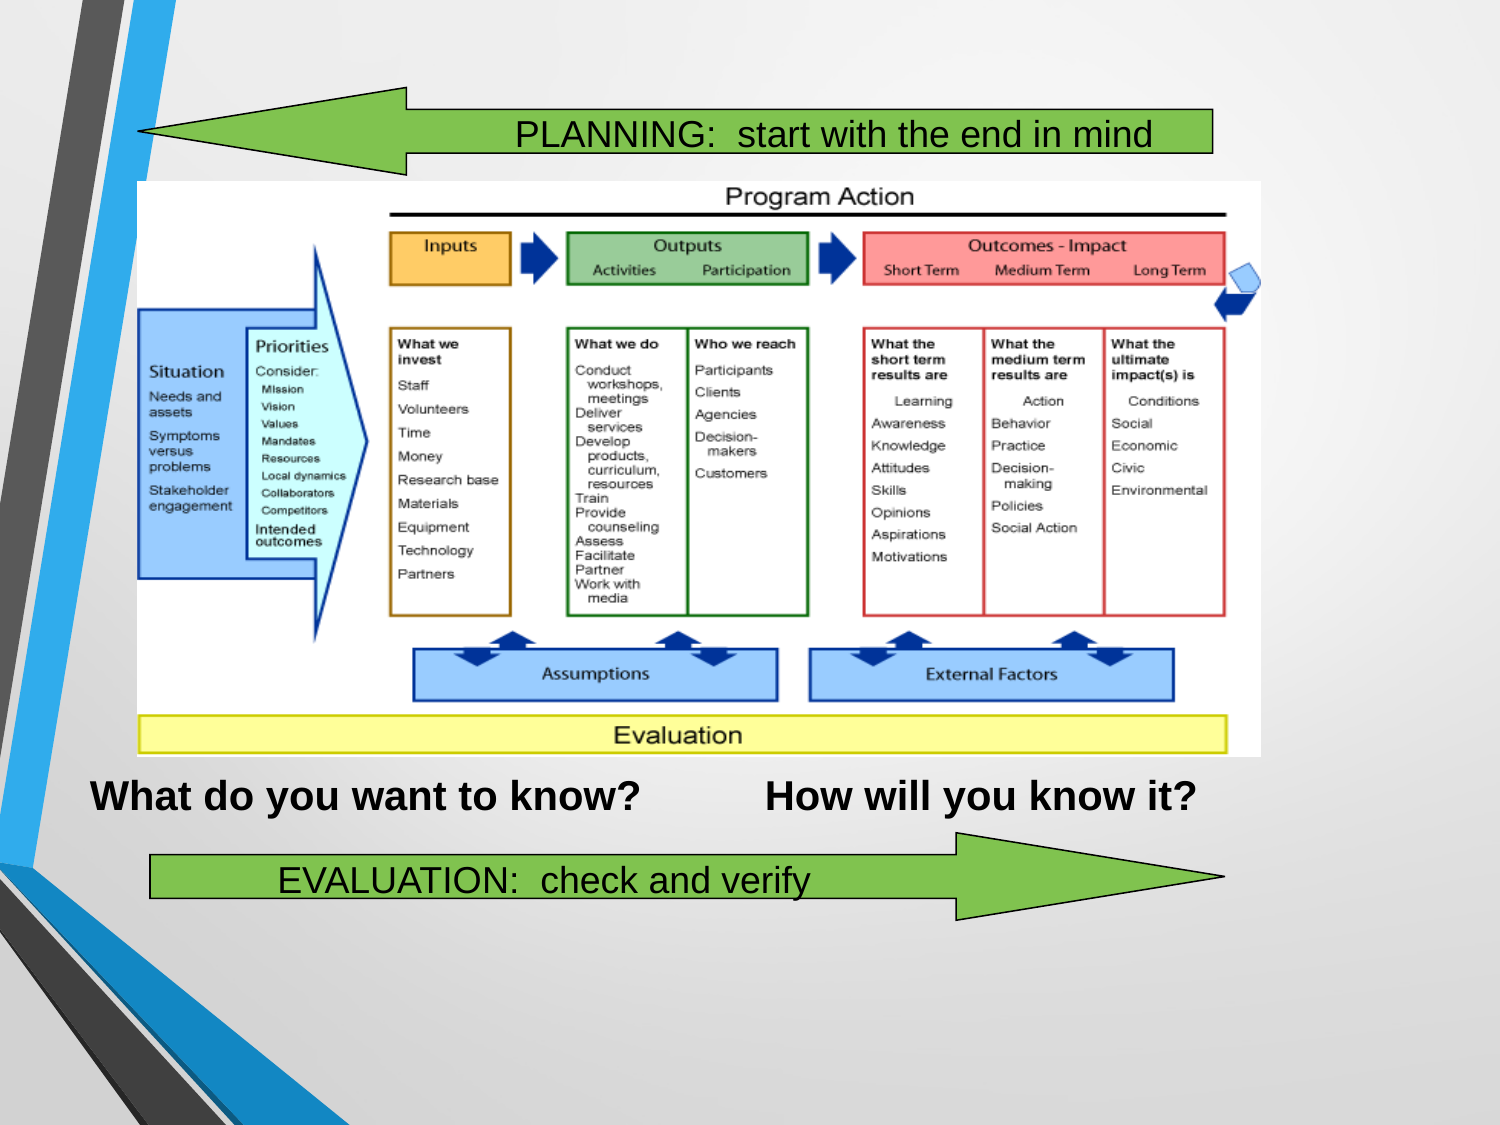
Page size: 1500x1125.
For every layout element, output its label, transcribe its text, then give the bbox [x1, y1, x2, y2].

text_box [150, 854, 262, 899]
text_box What do you want to know? [74, 760, 675, 826]
text_box PLANNING: start with the end in mind [499, 102, 1238, 162]
text_box How will you know it? [749, 760, 1288, 826]
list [137, 180, 1262, 757]
text_box [137, 87, 499, 175]
text_box [956, 832, 1225, 921]
text_box EVALUATION: check and verify [262, 848, 1000, 909]
